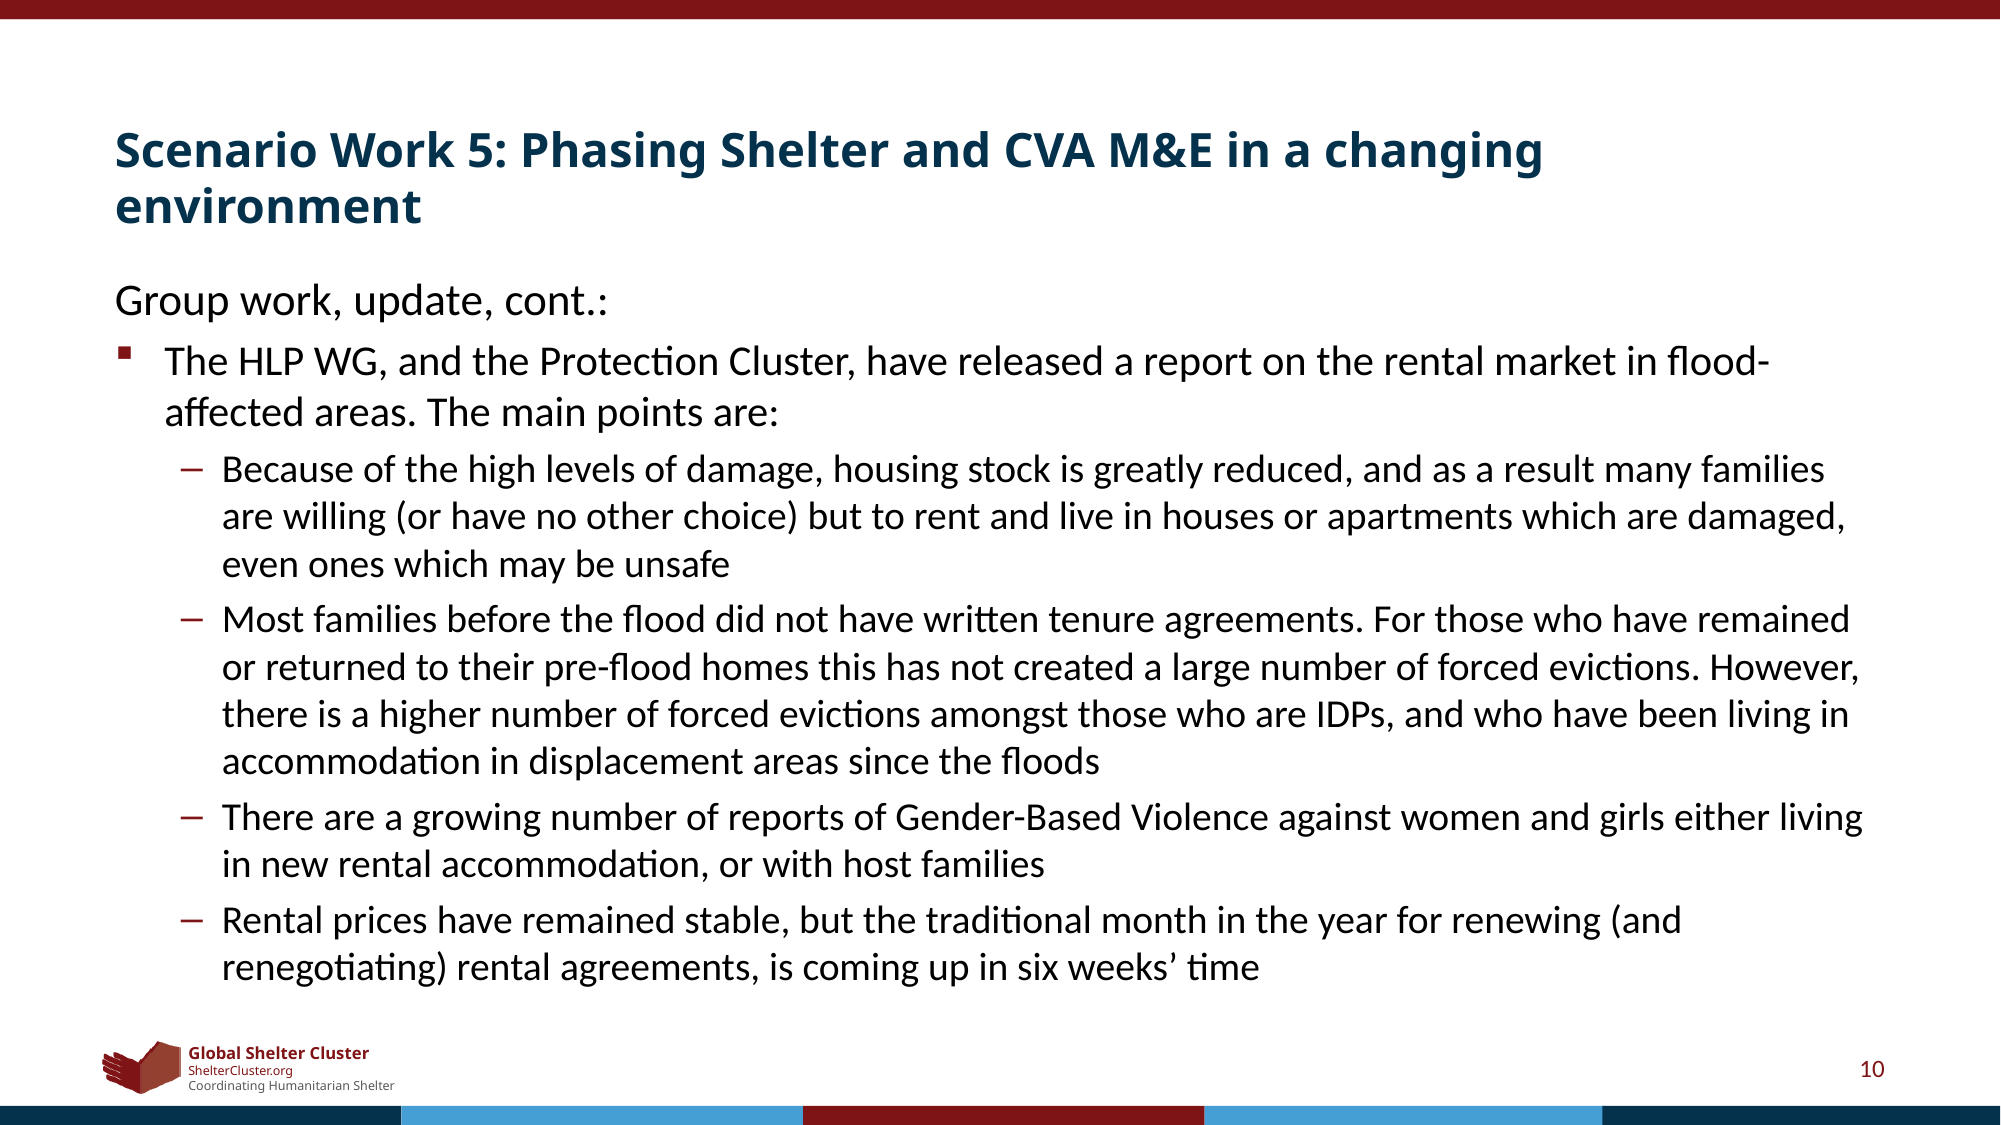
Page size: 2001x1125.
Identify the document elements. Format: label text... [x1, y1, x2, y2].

list Group work, update, cont.: The HLP WG, and the Protection Cluster, have released a report on the rental market in flood-affected areas. The main points are: Because of the high levels of damage, housing stock is greatly reduced, and as a result many families are willing (or have no other choice) but to rent and live in houses or apartments which are damaged, even ones which may be unsafe Most families before the flood did not have written tenure agreements. For those who have remained or returned to their pre-flood homes this has not created a large number of forced evictions. However, there is a higher number of forced evictions amongst those who are IDPs, and who have been living in accommodation in displacement areas since the floods There are a growing number of reports of Gender-Based Violence against women and girls either living in new rental accommodation, or with host families Rental prices have remained stable, but the traditional month in the year for renewing (and renegotiating) rental agreements, is coming up in six weeks’ time [99, 262, 1900, 1005]
slide_number 10 [1433, 1037, 1900, 1098]
picture [102, 1041, 181, 1094]
title Scenario Work 5: Phasing Shelter and CVA M&E in a changing environment [99, 111, 1863, 262]
